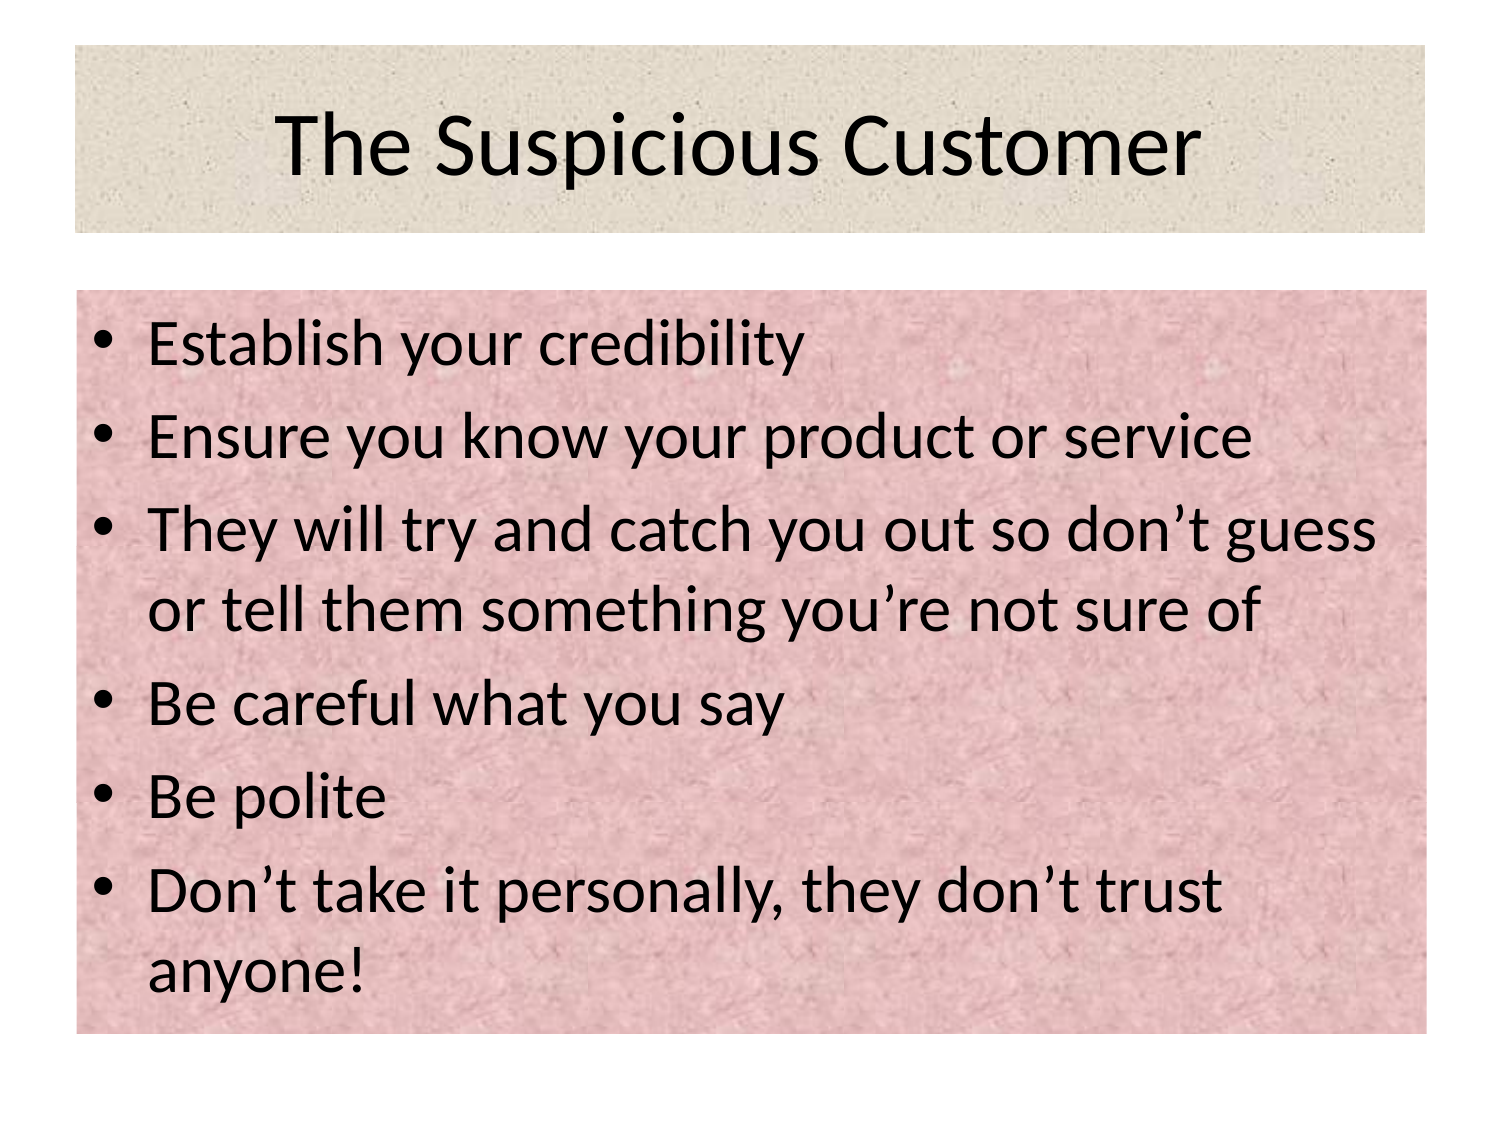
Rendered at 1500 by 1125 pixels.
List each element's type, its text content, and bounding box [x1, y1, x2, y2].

title The Suspicious Customer [75, 45, 1425, 233]
list Establish your credibility Ensure you know your product or service They will try and catch you out so don’t guess or tell them something you’re not sure of Be careful what you say Be polite Don’t take it personally, they don’t trust anyone! [76, 290, 1427, 1034]
